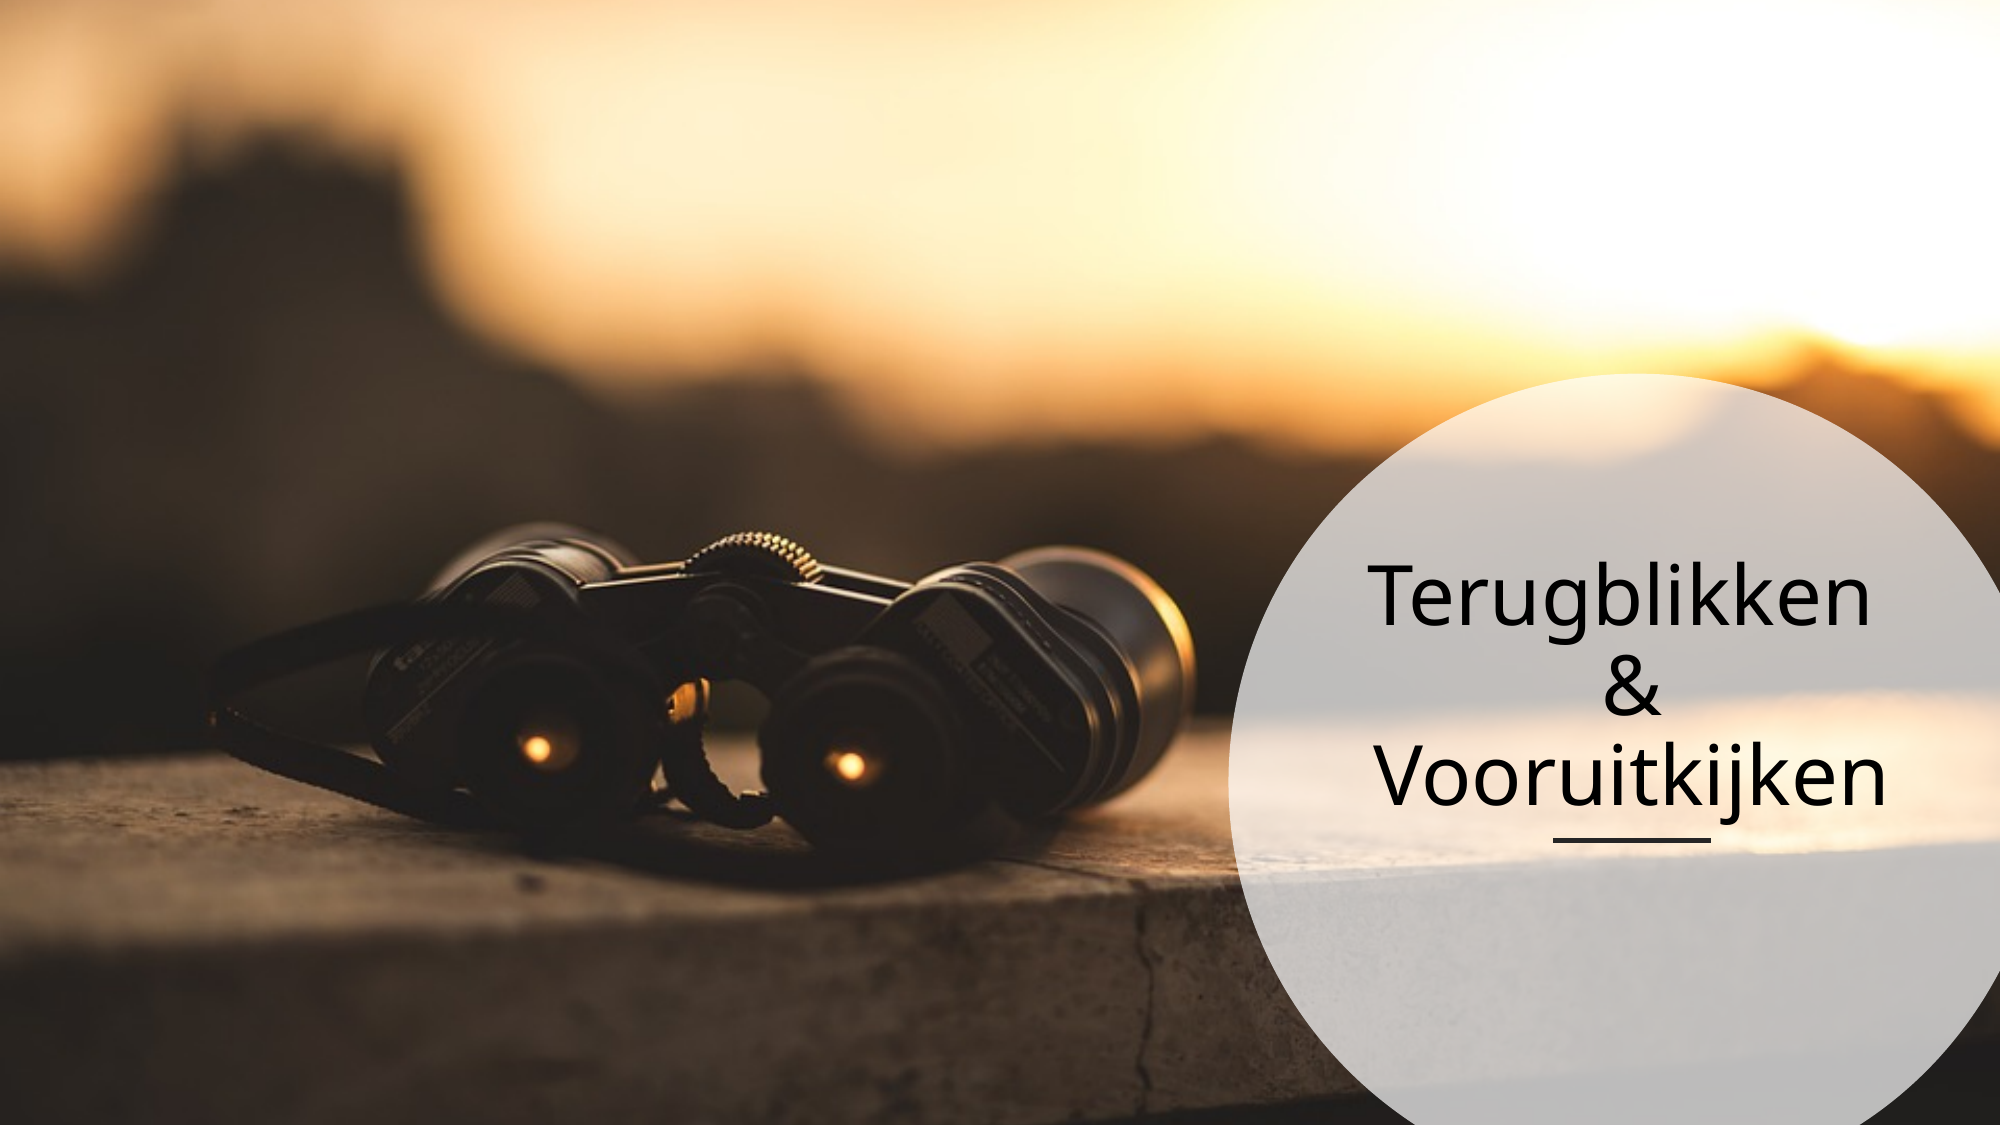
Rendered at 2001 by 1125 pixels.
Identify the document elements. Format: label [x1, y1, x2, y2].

list [0, 0, 2000, 1125]
